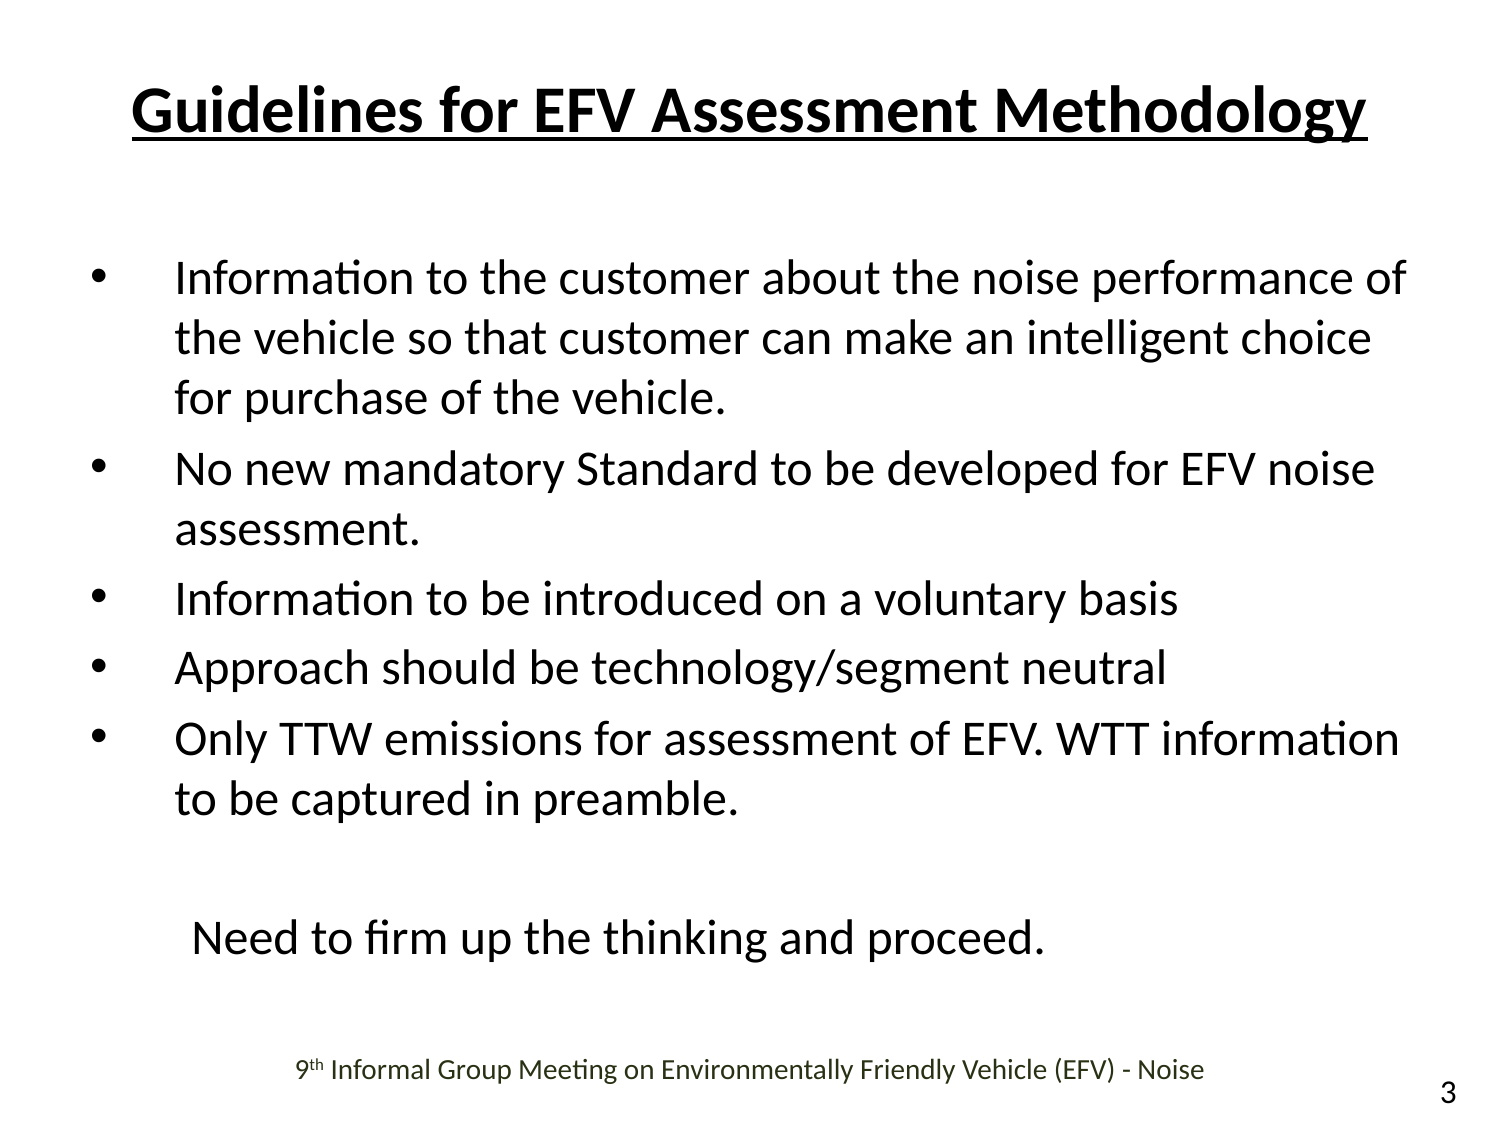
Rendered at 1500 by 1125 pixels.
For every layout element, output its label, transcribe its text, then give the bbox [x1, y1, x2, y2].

text_box 3 [1424, 1062, 1500, 1118]
footer 9th Informal Group Meeting on Environmentally Friendly Vehicle (EFV) - Noise [75, 1037, 1425, 1098]
title Guidelines for EFV Assessment Methodology [74, 24, 1426, 188]
list Information to the customer about the noise performance of the vehicle so that customer can make an intelligent choice for purchase of the vehicle. No new mandatory Standard to be developed for EFV noise assessment. Information to be introduced on a voluntary basis Approach should be technology/segment neutral Only TTW emissions for assessment of EFV. WTT information to be captured in preamble. Need to firm up the thinking and proceed. [74, 237, 1426, 981]
